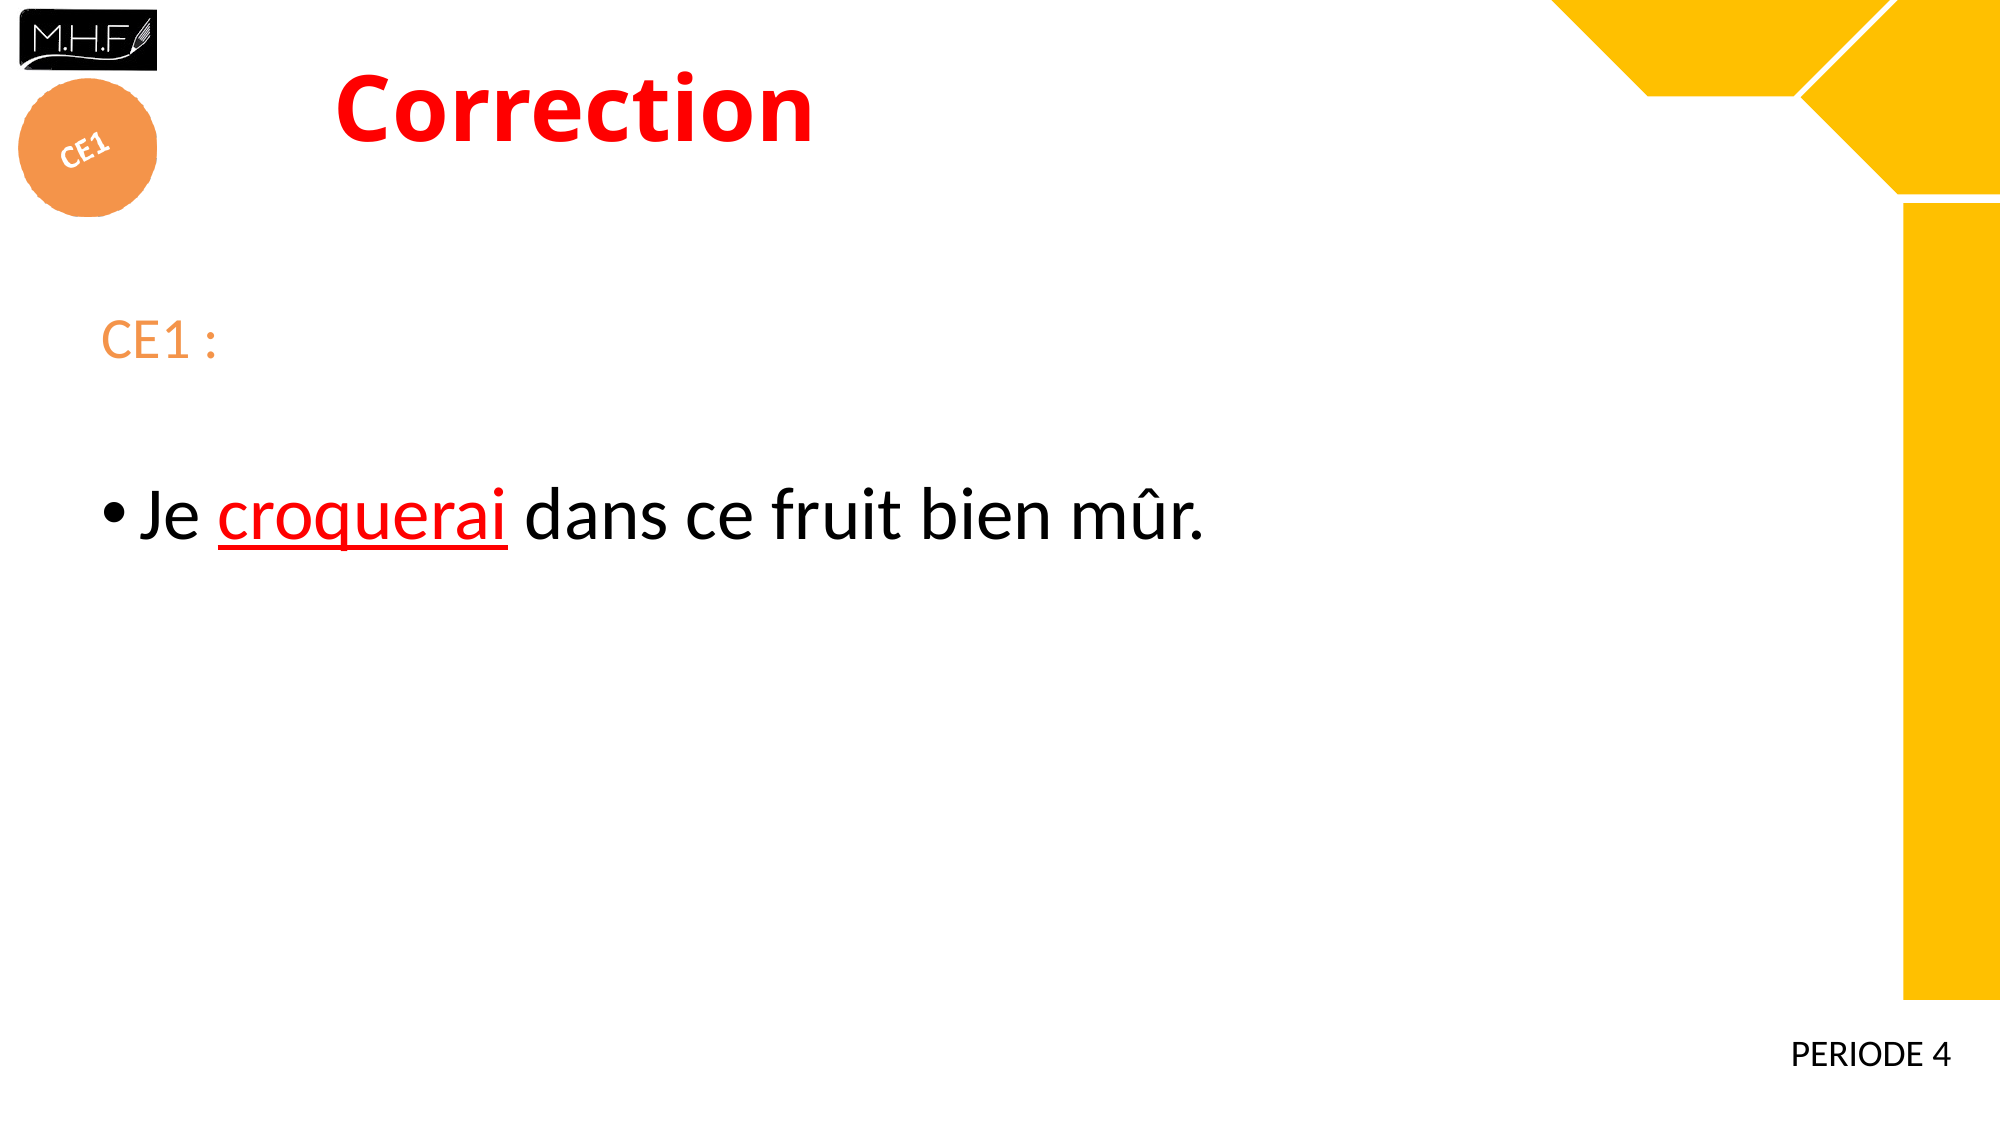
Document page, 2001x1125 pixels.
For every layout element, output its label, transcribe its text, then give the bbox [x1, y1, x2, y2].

text_box PERIODE 4 [1362, 1021, 1967, 1125]
list CE1 : Je croquerai dans ce fruit bien mûr. [86, 300, 1853, 1015]
text_box [1549, 0, 1892, 98]
text_box [1902, 202, 2000, 1001]
text_box [1799, 0, 2000, 196]
title Correction [318, 3, 1865, 221]
picture [18, 78, 157, 218]
picture [16, 7, 157, 74]
